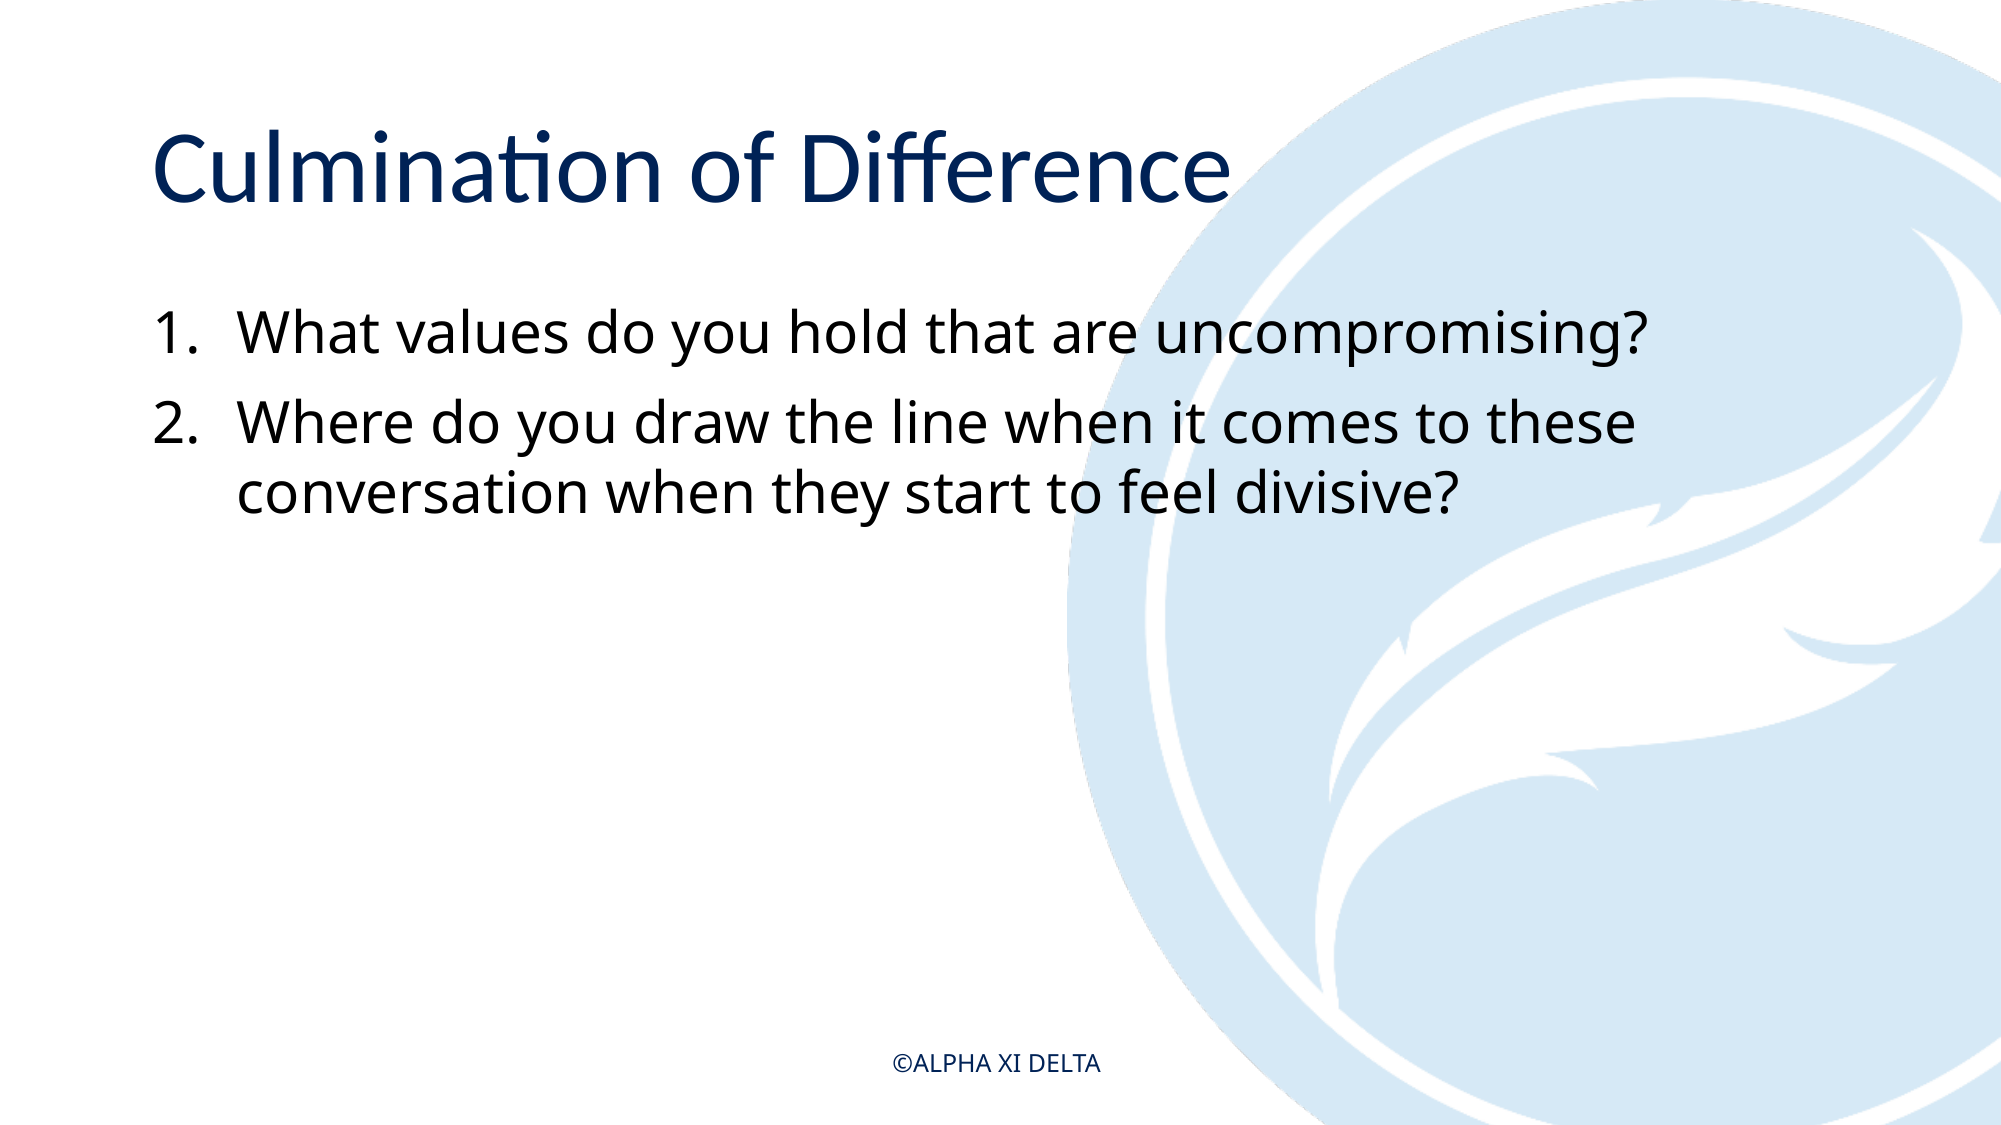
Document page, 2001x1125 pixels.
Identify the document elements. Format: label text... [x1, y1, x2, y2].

footer ©ALPHA XI DELTA [137, 1032, 1863, 1092]
title Culmination of Difference [137, 59, 1863, 278]
list What values do you hold that are uncompromising? Where do you draw the line when it comes to these conversation when they start to feel divisive? [137, 278, 1863, 565]
